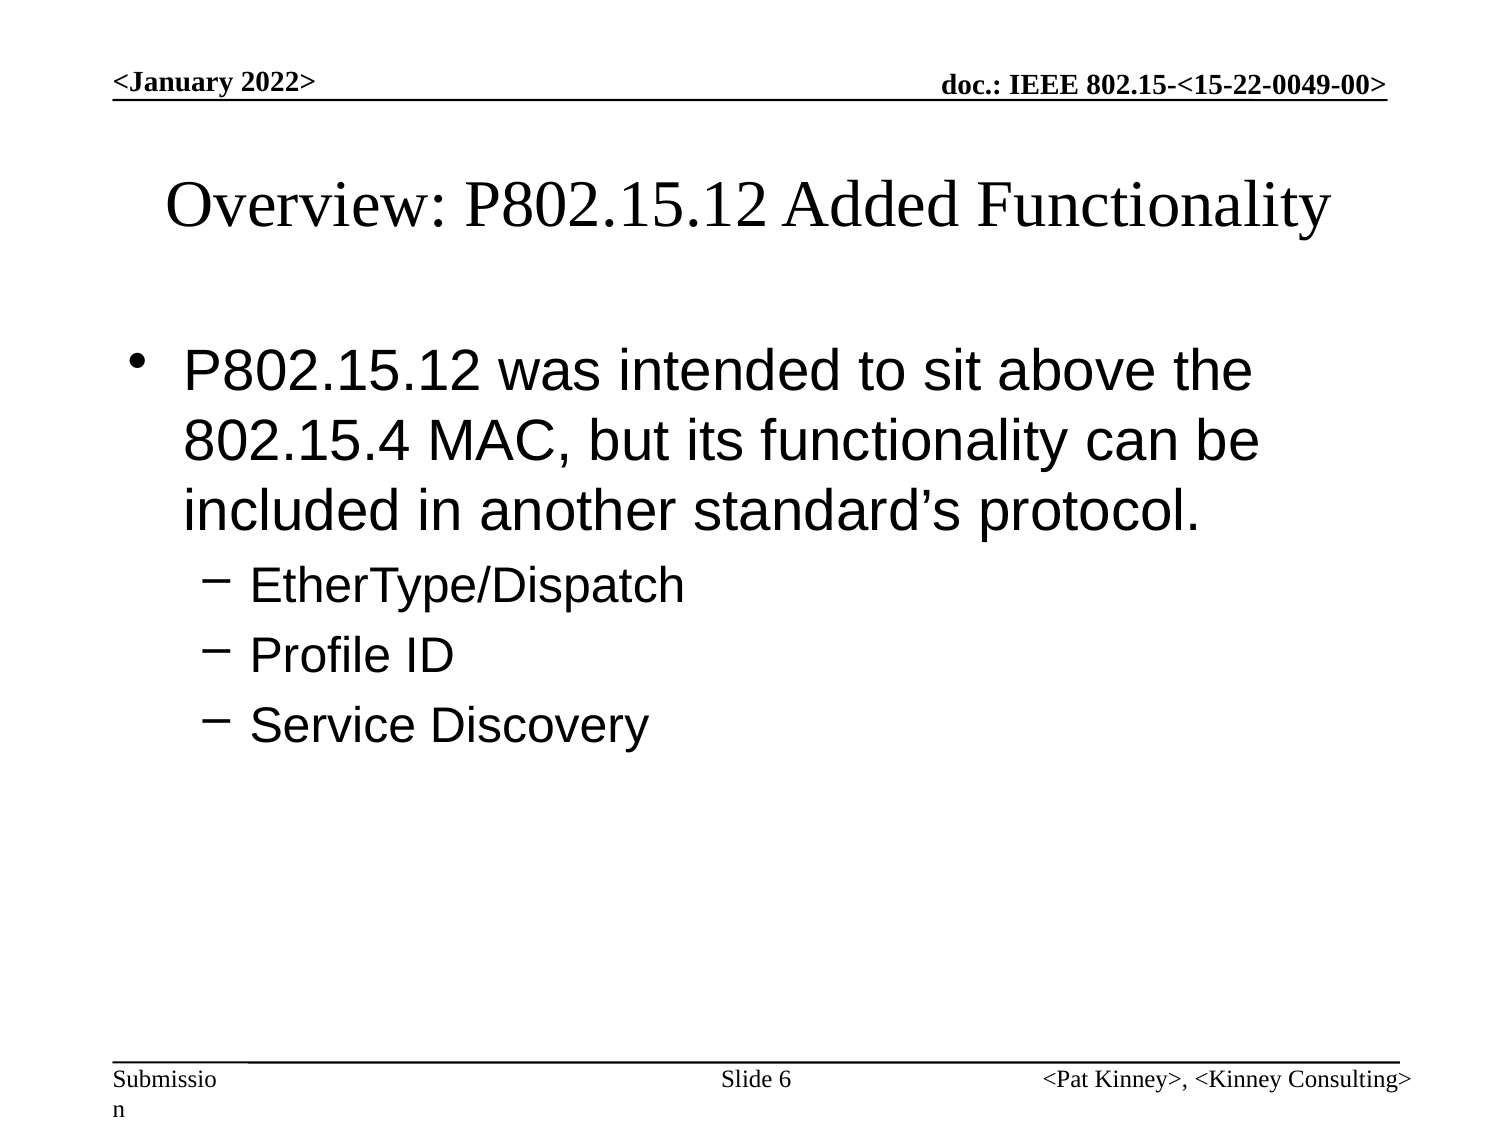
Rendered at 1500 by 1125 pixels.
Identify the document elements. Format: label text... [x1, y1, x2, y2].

title Overview: P802.15.12 Added Functionality [112, 112, 1388, 288]
slide_number Slide 6 [712, 1062, 800, 1093]
footer <Pat Kinney>, <Kinney Consulting> [900, 1062, 1413, 1093]
list P802.15.12 was intended to sit above the 802.15.4 MAC, but its functionality can be included in another standard’s protocol. EtherType/Dispatch Profile ID Service Discovery [112, 324, 1388, 1000]
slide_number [112, 62, 375, 98]
